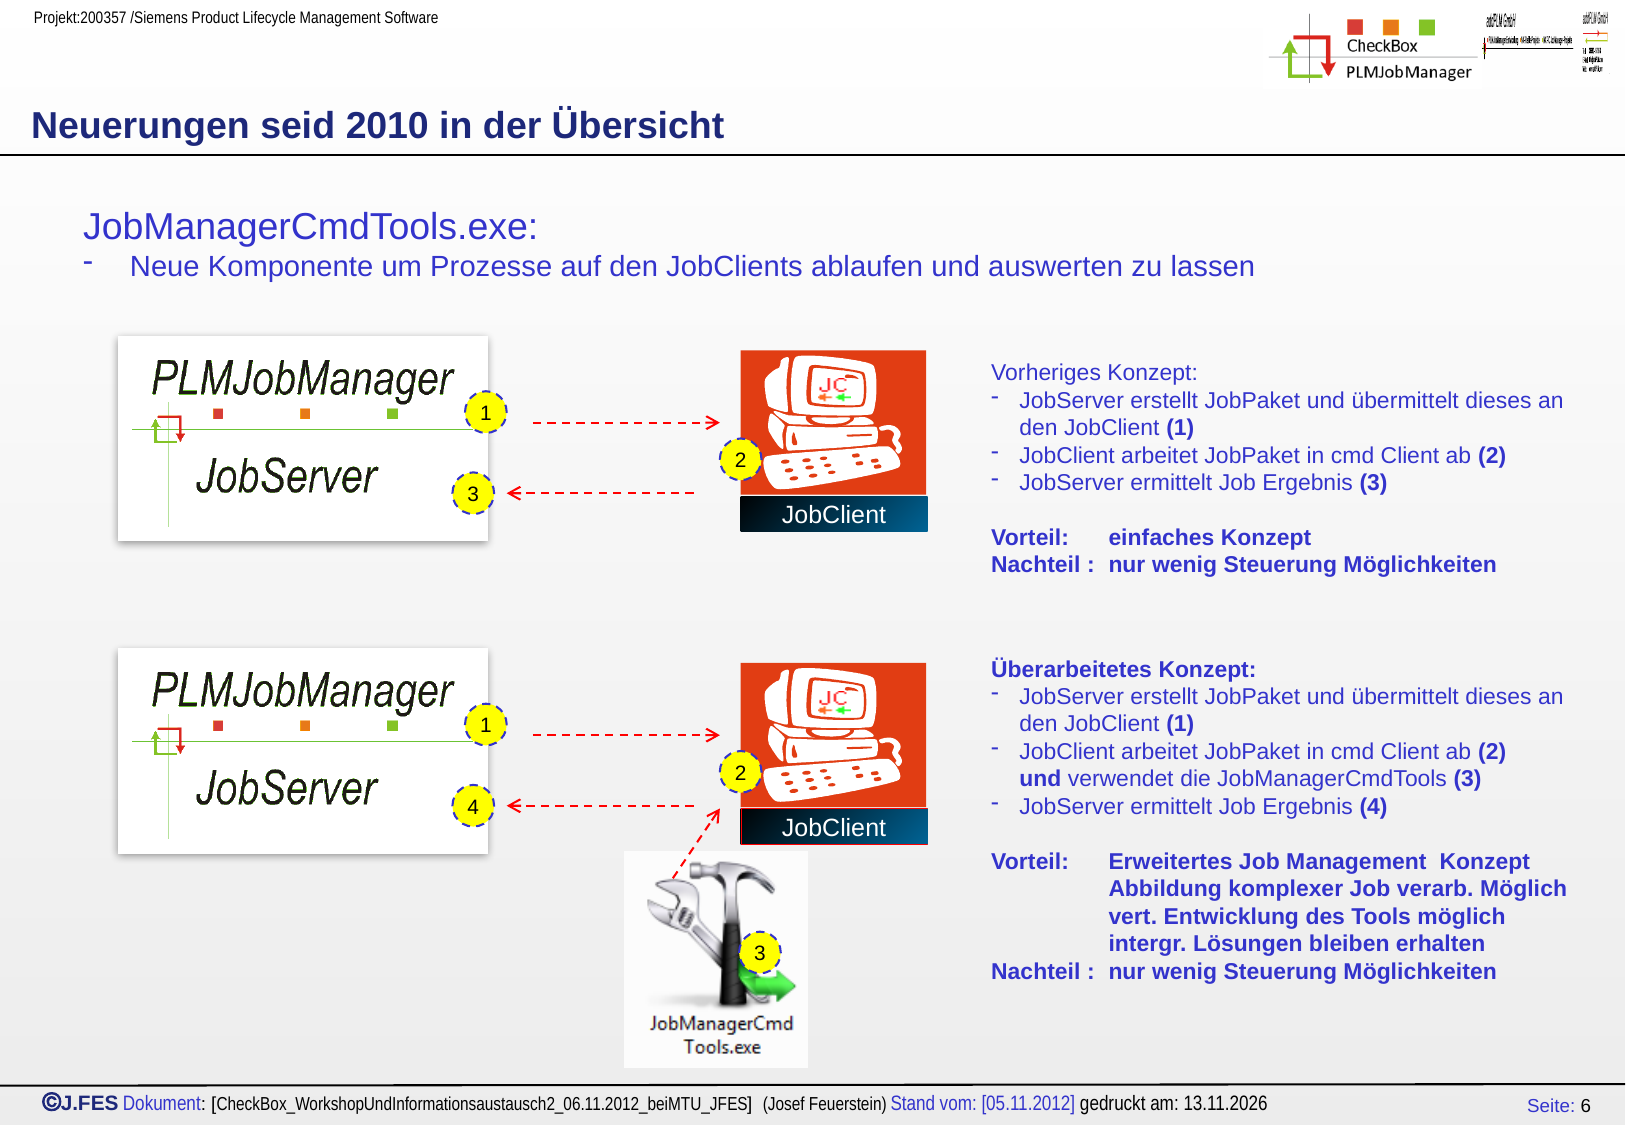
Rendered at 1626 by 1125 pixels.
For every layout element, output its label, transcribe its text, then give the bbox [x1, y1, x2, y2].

text_box 3 [477, 472, 495, 514]
text_box 2 [719, 751, 735, 792]
text_box JobManagerCmdTools.exe: Neue Komponente um Prozesse auf den JobClients ablaufen und auswerten zu lassen [68, 195, 1547, 290]
picture [132, 350, 474, 527]
text_box 1 [477, 391, 507, 433]
title Neuerungen seid 2010 in der Übersicht [30, 73, 1600, 148]
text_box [740, 662, 928, 845]
picture [132, 662, 474, 840]
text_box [740, 350, 928, 533]
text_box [672, 808, 721, 879]
text_box 1 [477, 703, 507, 746]
text_box 4 [477, 785, 495, 827]
text_box Überarbeitetes Konzept: JobServer erstellt JobPaket und übermittelt dieses an den JobClient (1) JobClient arbeitet JobPaket in cmd Client ab (2) und verwendet die JobManagerCmdTools (3) JobServer ermittelt Job Ergebnis (4) Vorteil: Erweitertes Job Management Konzept Abbildung komplexer Job verarb. Möglich vert. Entwicklung des Tools möglich intergr. Lösungen bleiben erhalten Nachteil : nur wenig Steuerung Möglichkeiten [976, 646, 1616, 991]
text_box Vorheriges Konzept: JobServer erstellt JobPaket und übermittelt dieses an den JobClient (1) JobClient arbeitet JobPaket in cmd Client ab (2) JobServer ermittelt Job Ergebnis (3) Vorteil: einfaches Konzept Nachteil : nur wenig Steuerung Möglichkeiten [976, 350, 1582, 585]
picture [624, 851, 808, 1068]
text_box 2 [719, 439, 735, 480]
picture [1263, 10, 1482, 73]
